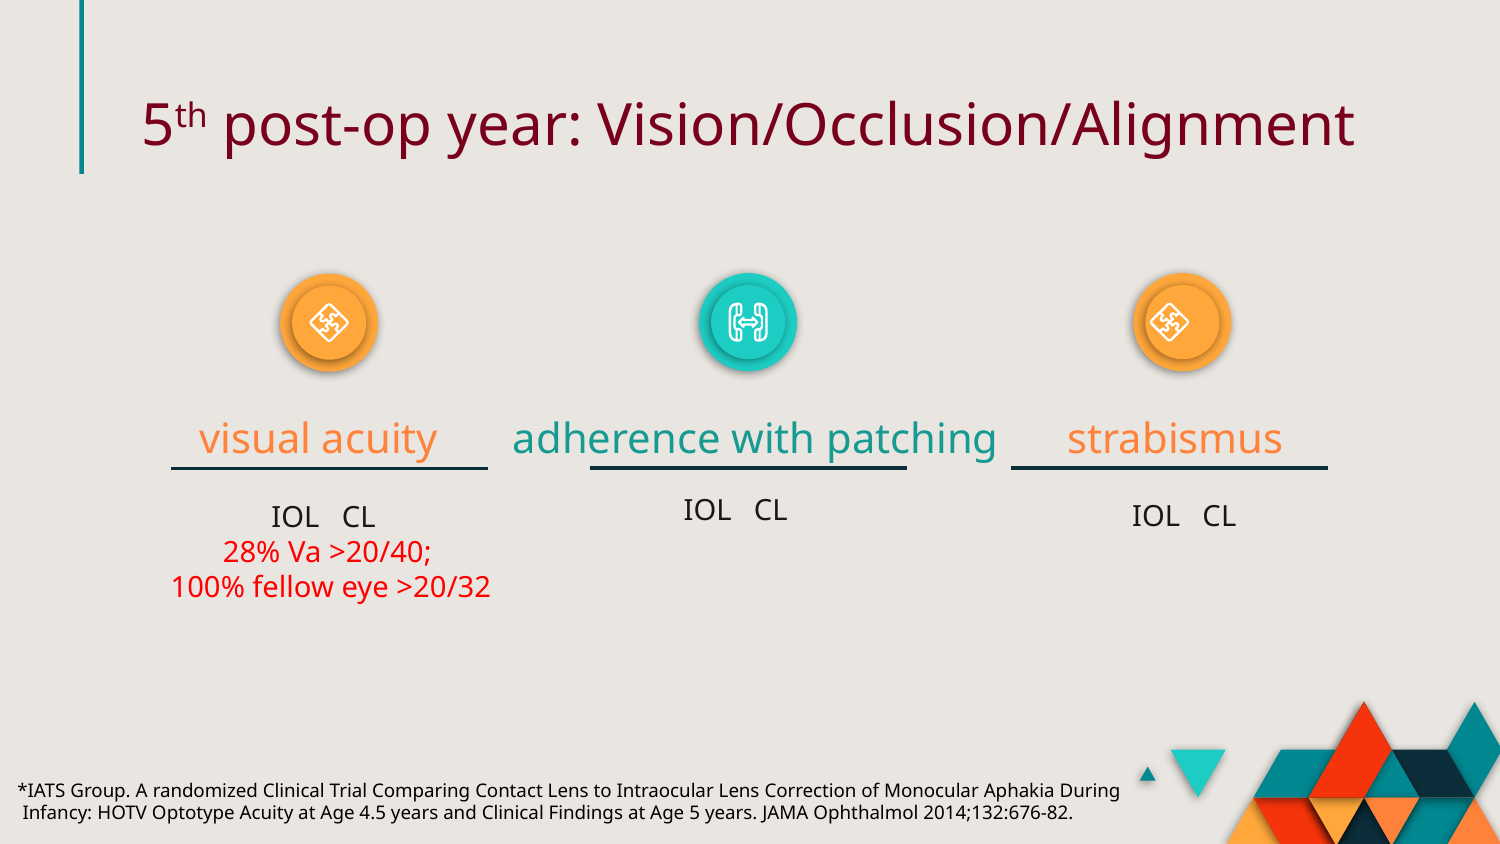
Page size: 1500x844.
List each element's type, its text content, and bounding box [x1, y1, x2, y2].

text_box *IATS Group. A randomized Clinical Trial Comparing Contact Lens to Intraocular Lens Correction of Monocular Aphakia During Infancy: HOTV Optotype Acuity at Age 4.5 years and Clinical Findings at Age 5 years. JAMA Ophthalmol 2014;132:676-82. [2, 770, 1134, 831]
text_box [1040, 272, 1389, 620]
title 5th post-op year: Vision/Occlusion/Alignment [126, 76, 1475, 172]
subtitle visual acuity [112, 382, 467, 477]
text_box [279, 273, 379, 372]
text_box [472, 272, 1039, 614]
